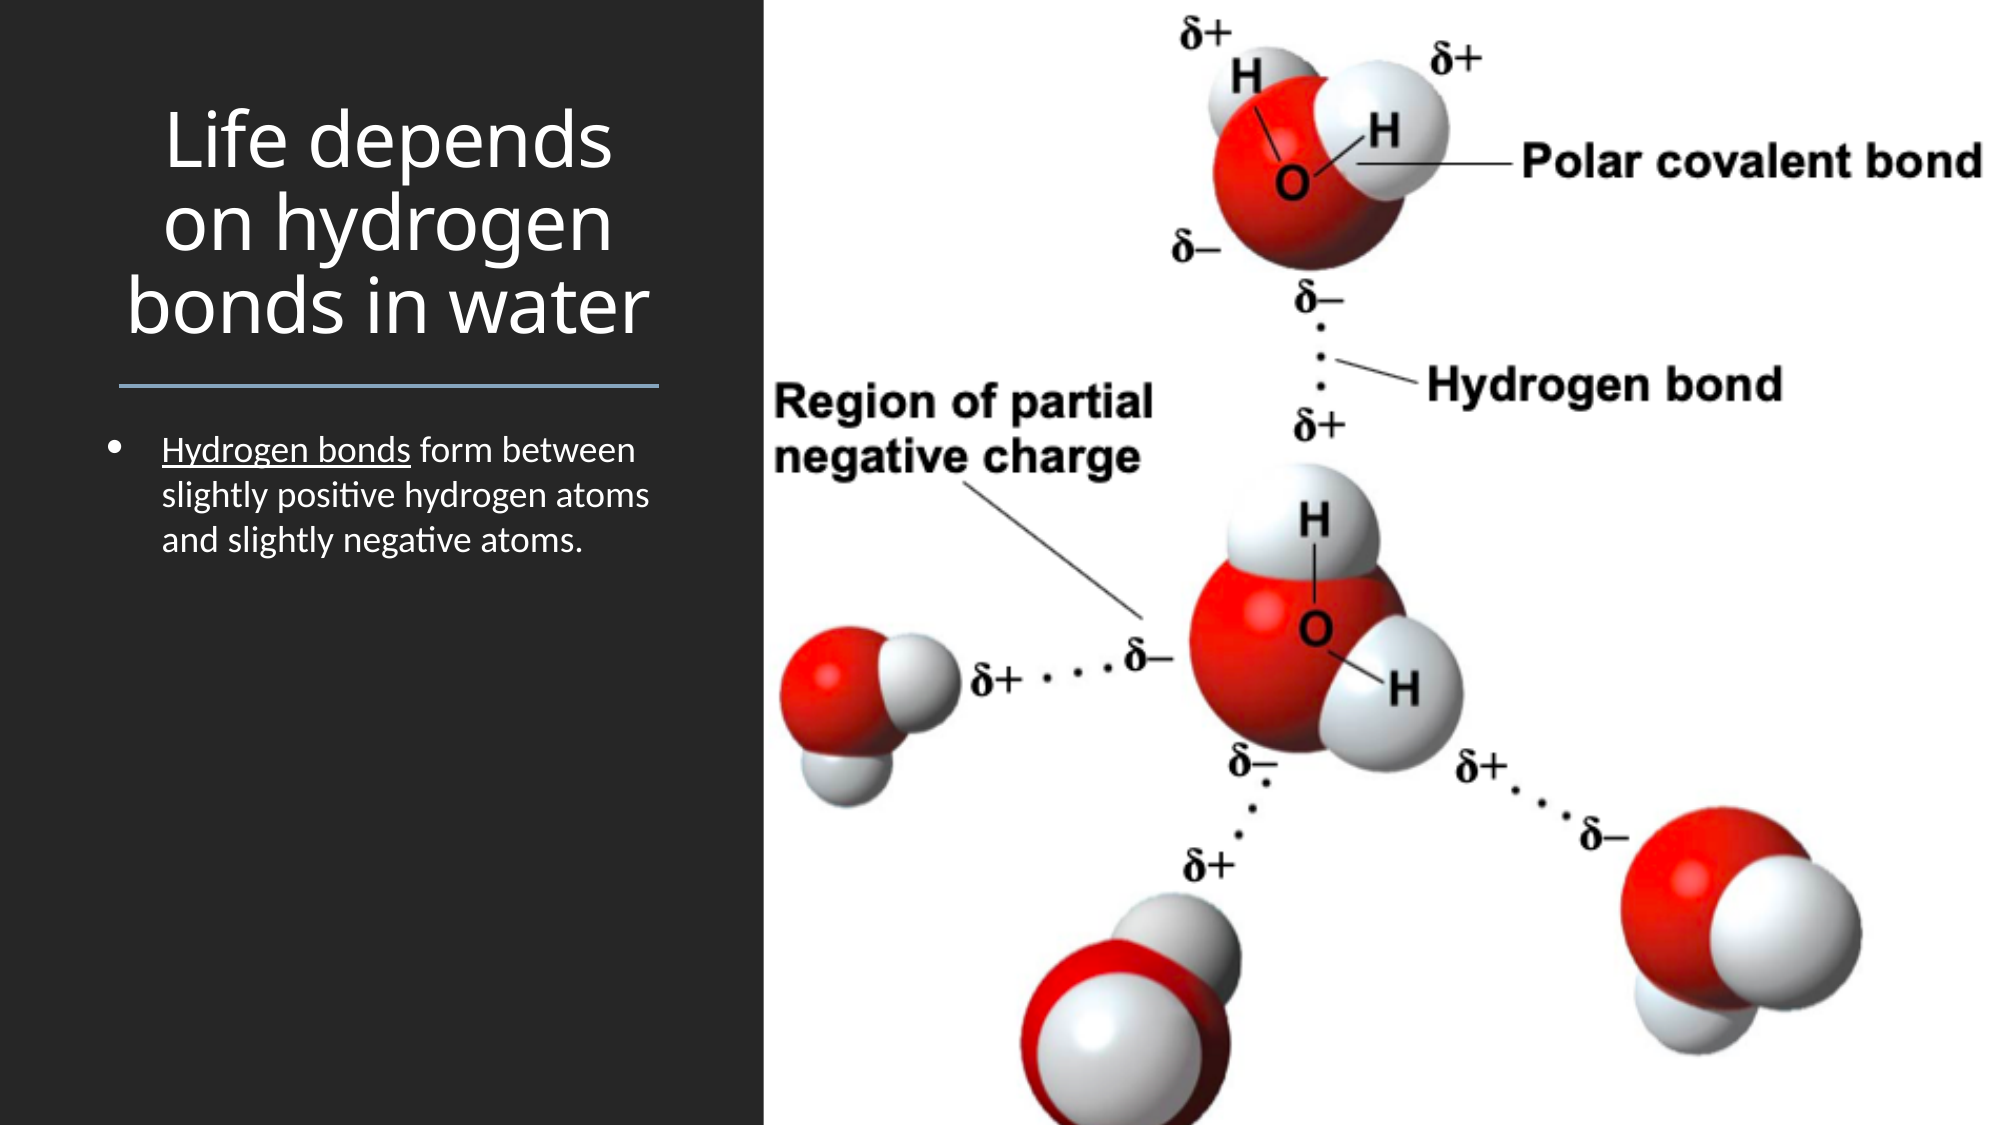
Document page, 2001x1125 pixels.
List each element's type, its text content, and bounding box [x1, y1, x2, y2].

text_box [0, 0, 762, 1125]
title Life depends on hydrogen bonds in water [105, 84, 672, 359]
text_box Hydrogen bonds form between slightly positive hydrogen atoms and slightly negative atoms. [105, 417, 672, 966]
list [762, 0, 2000, 1125]
